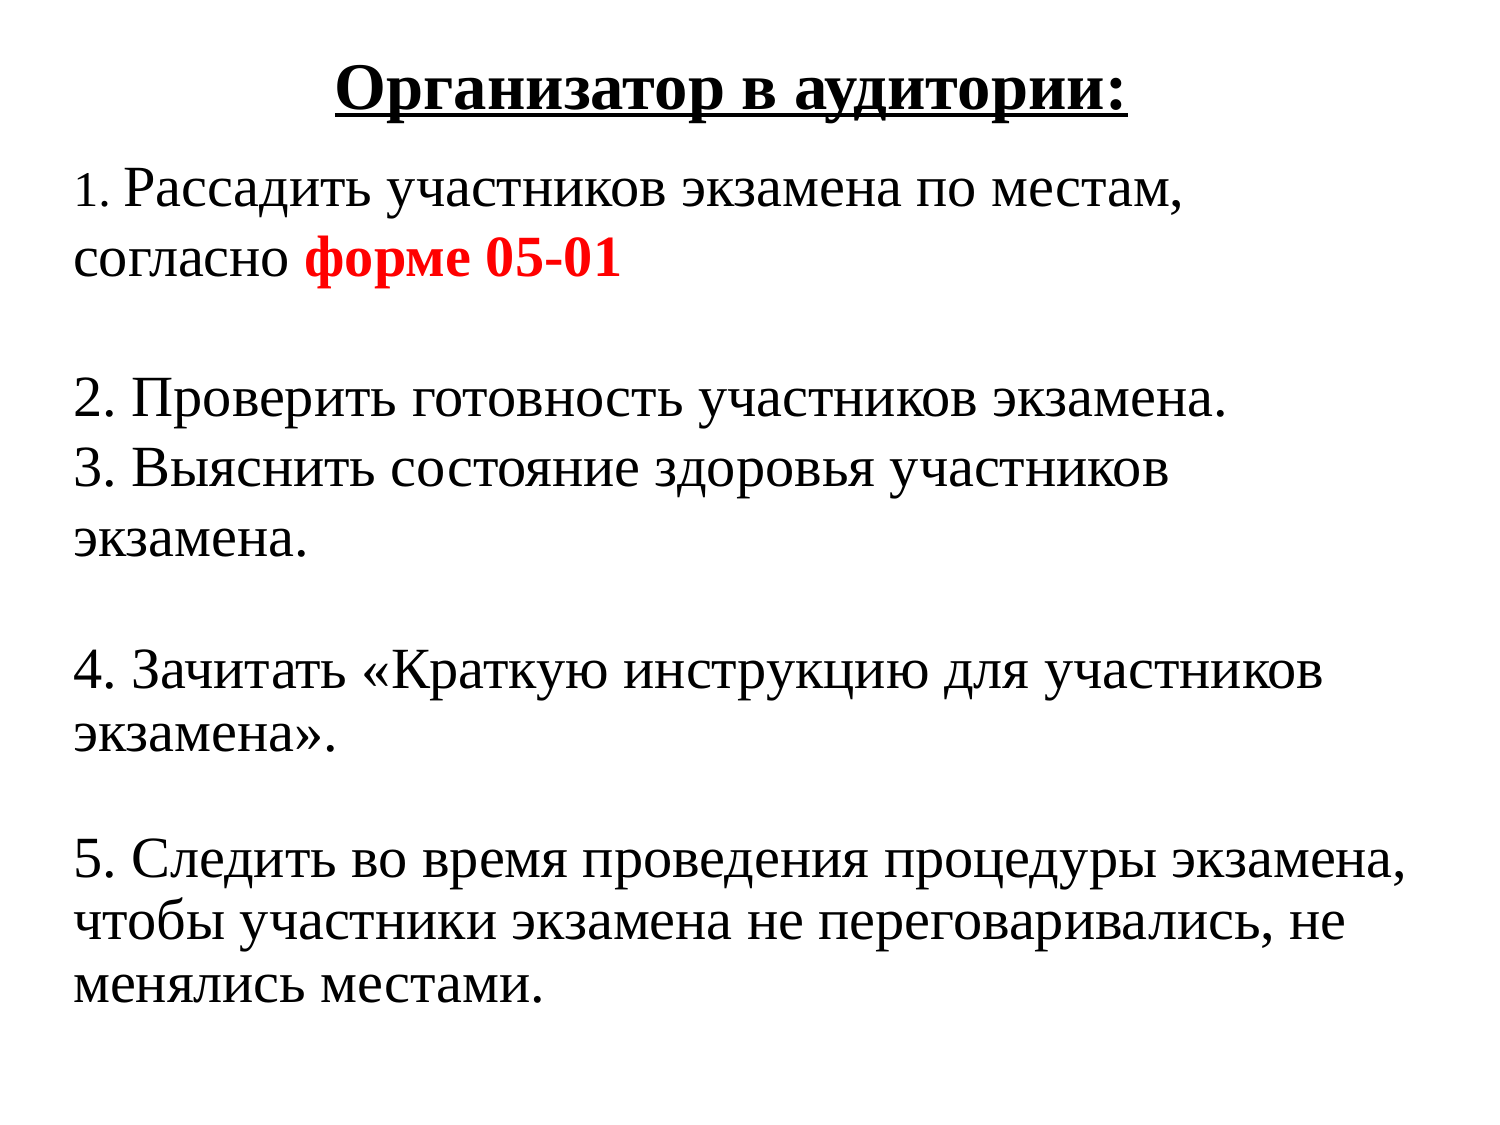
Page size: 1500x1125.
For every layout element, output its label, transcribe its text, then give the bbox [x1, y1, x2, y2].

text_box Организатор в аудитории: [320, 35, 1144, 130]
text_box 1. Рассадить участников экзамена по местам, согласно форме 05-01 2. Проверить готовность участников экзамена. 3. Выяснить состояние здоровья участников экзамена. 4. Зачитать «Краткую инструкцию для участников экзамена». 5. Следить во время проведения процедуры экзамена, чтобы участники экзамена не переговаривались, не менялись местами. [58, 140, 1471, 1095]
